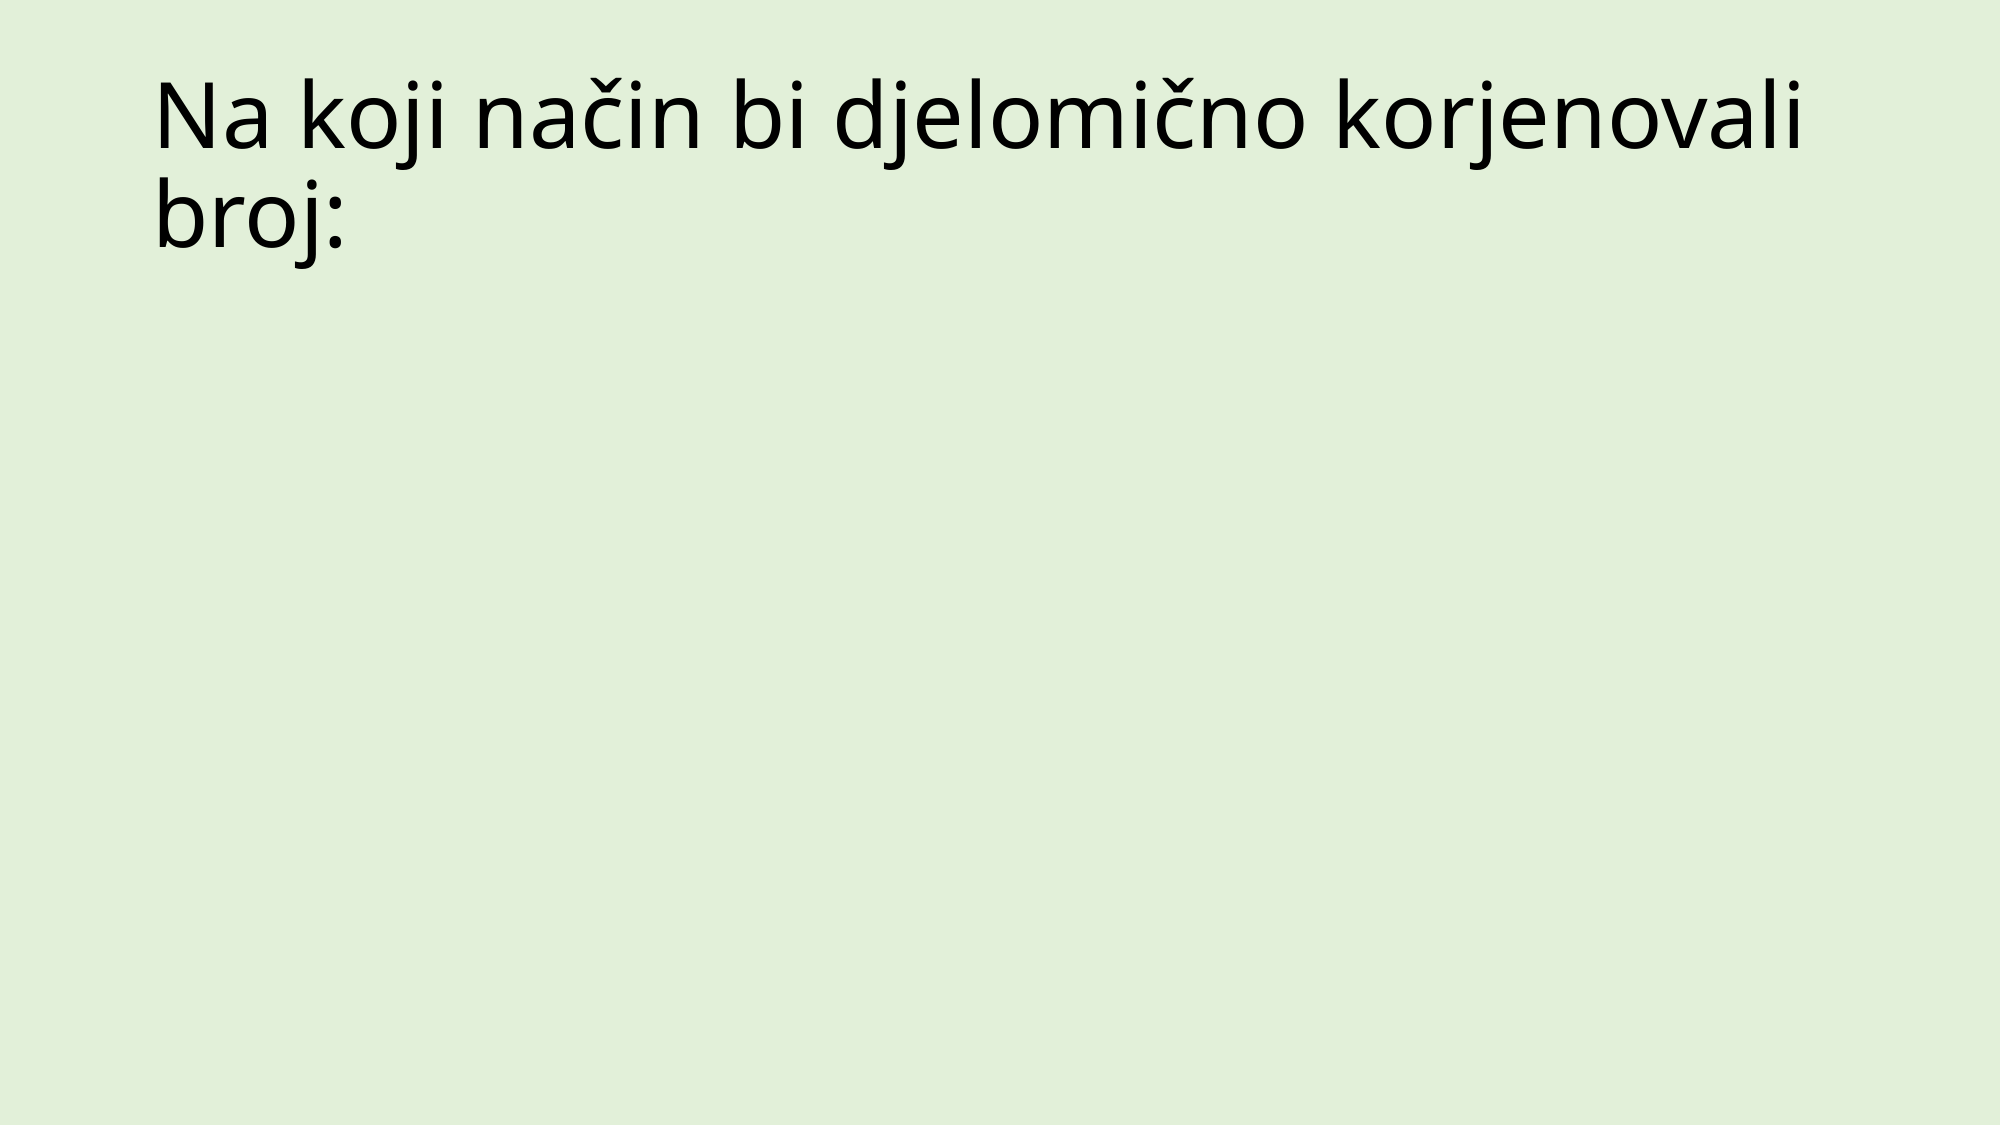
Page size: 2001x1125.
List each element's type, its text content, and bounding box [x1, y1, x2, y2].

title Na koji način bi djelomično korjenovali broj: [137, 59, 1863, 278]
